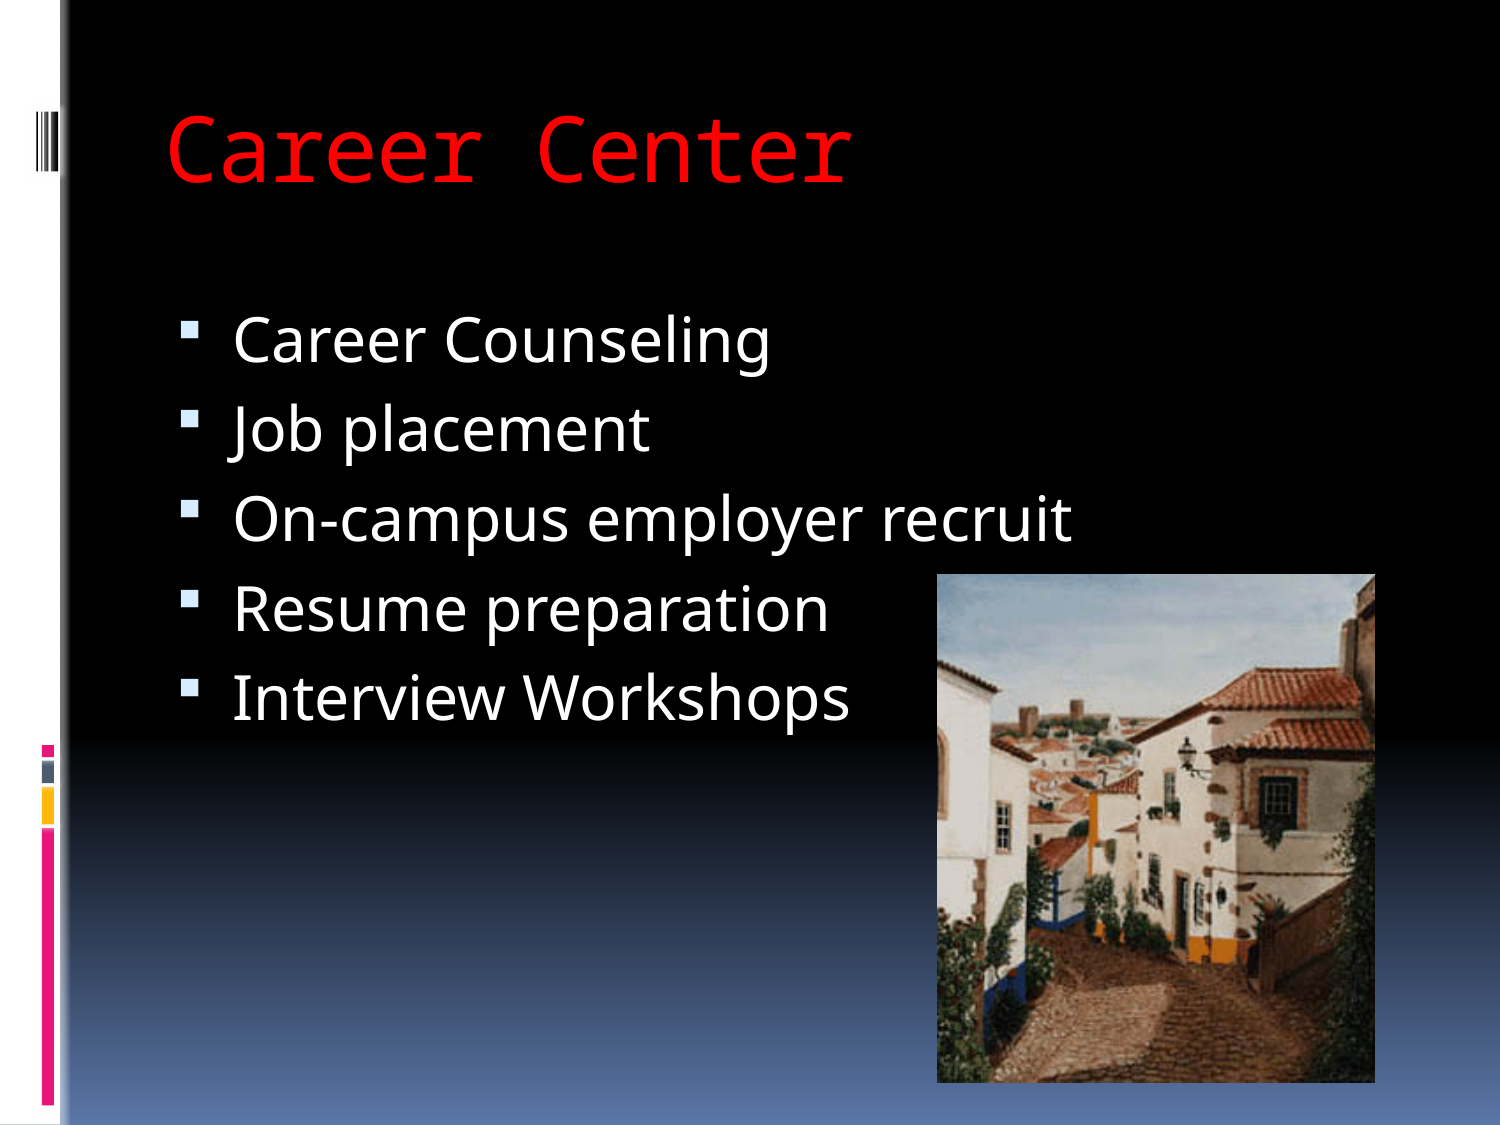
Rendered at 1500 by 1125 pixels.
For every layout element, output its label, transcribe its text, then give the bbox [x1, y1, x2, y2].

title Career Center [150, 83, 1425, 234]
list Career Counseling Job placement On-campus employer recruit Resume preparation Interview Workshops [150, 292, 1425, 1043]
picture [936, 574, 1376, 1084]
